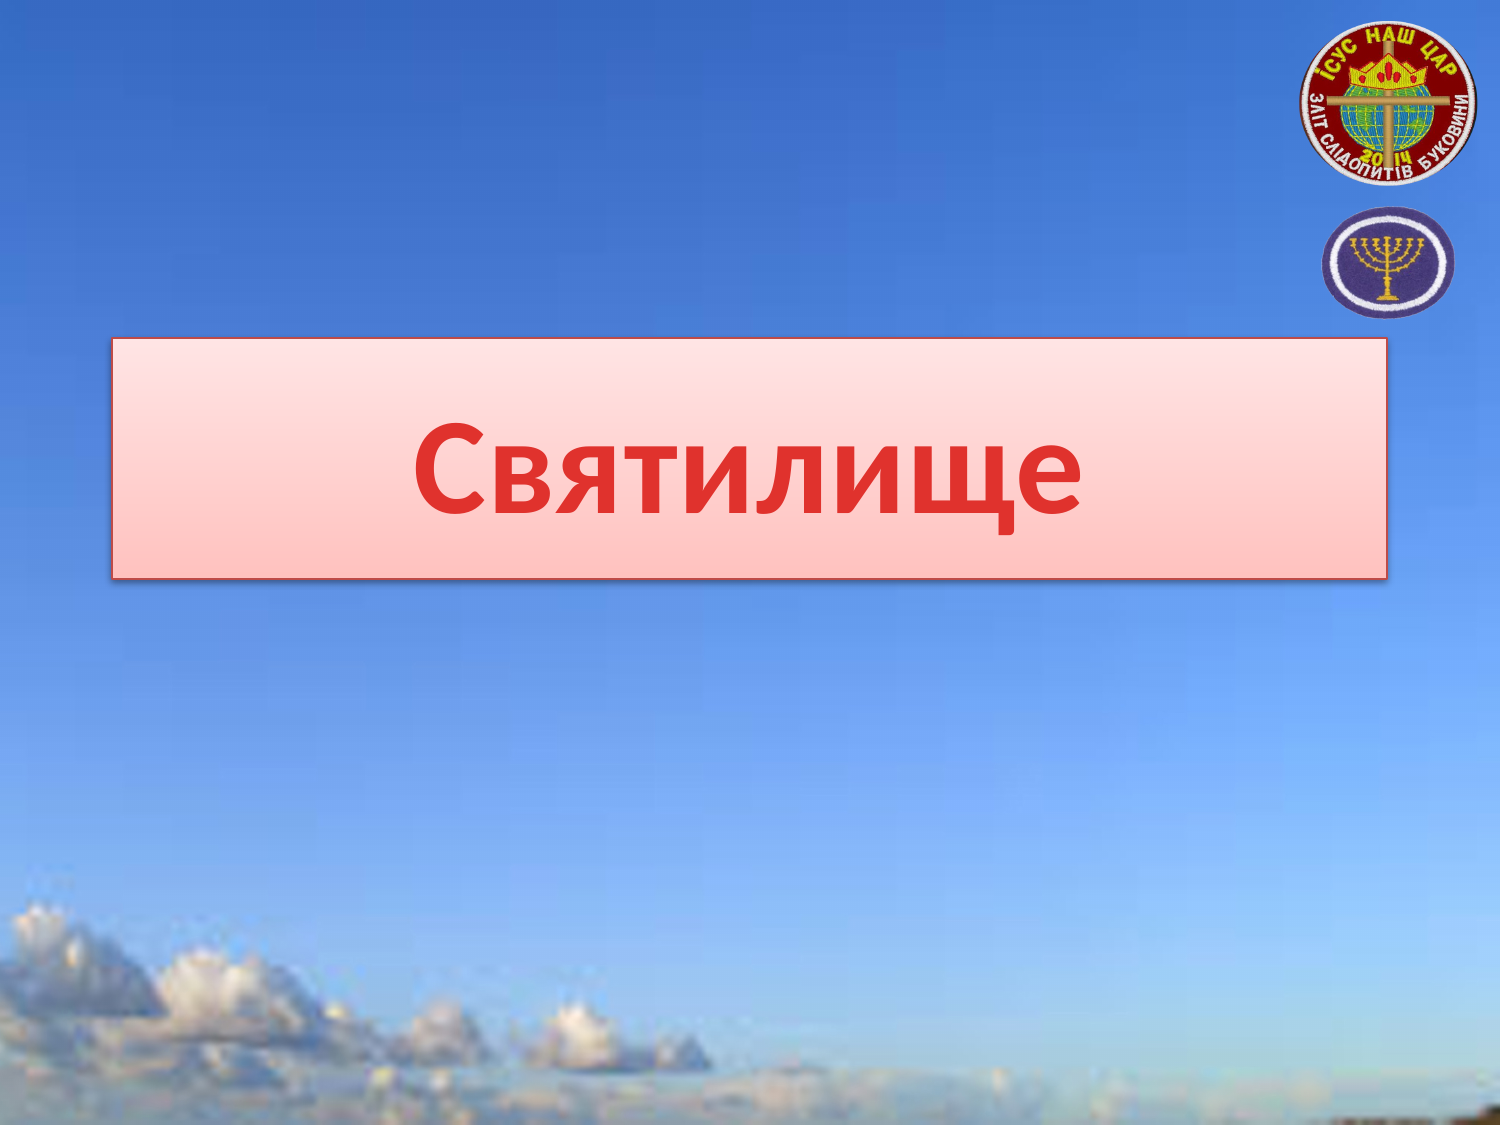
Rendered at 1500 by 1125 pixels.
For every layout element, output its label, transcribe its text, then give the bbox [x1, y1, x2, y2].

picture [0, 0, 1500, 1125]
title Святилище [111, 337, 1388, 580]
